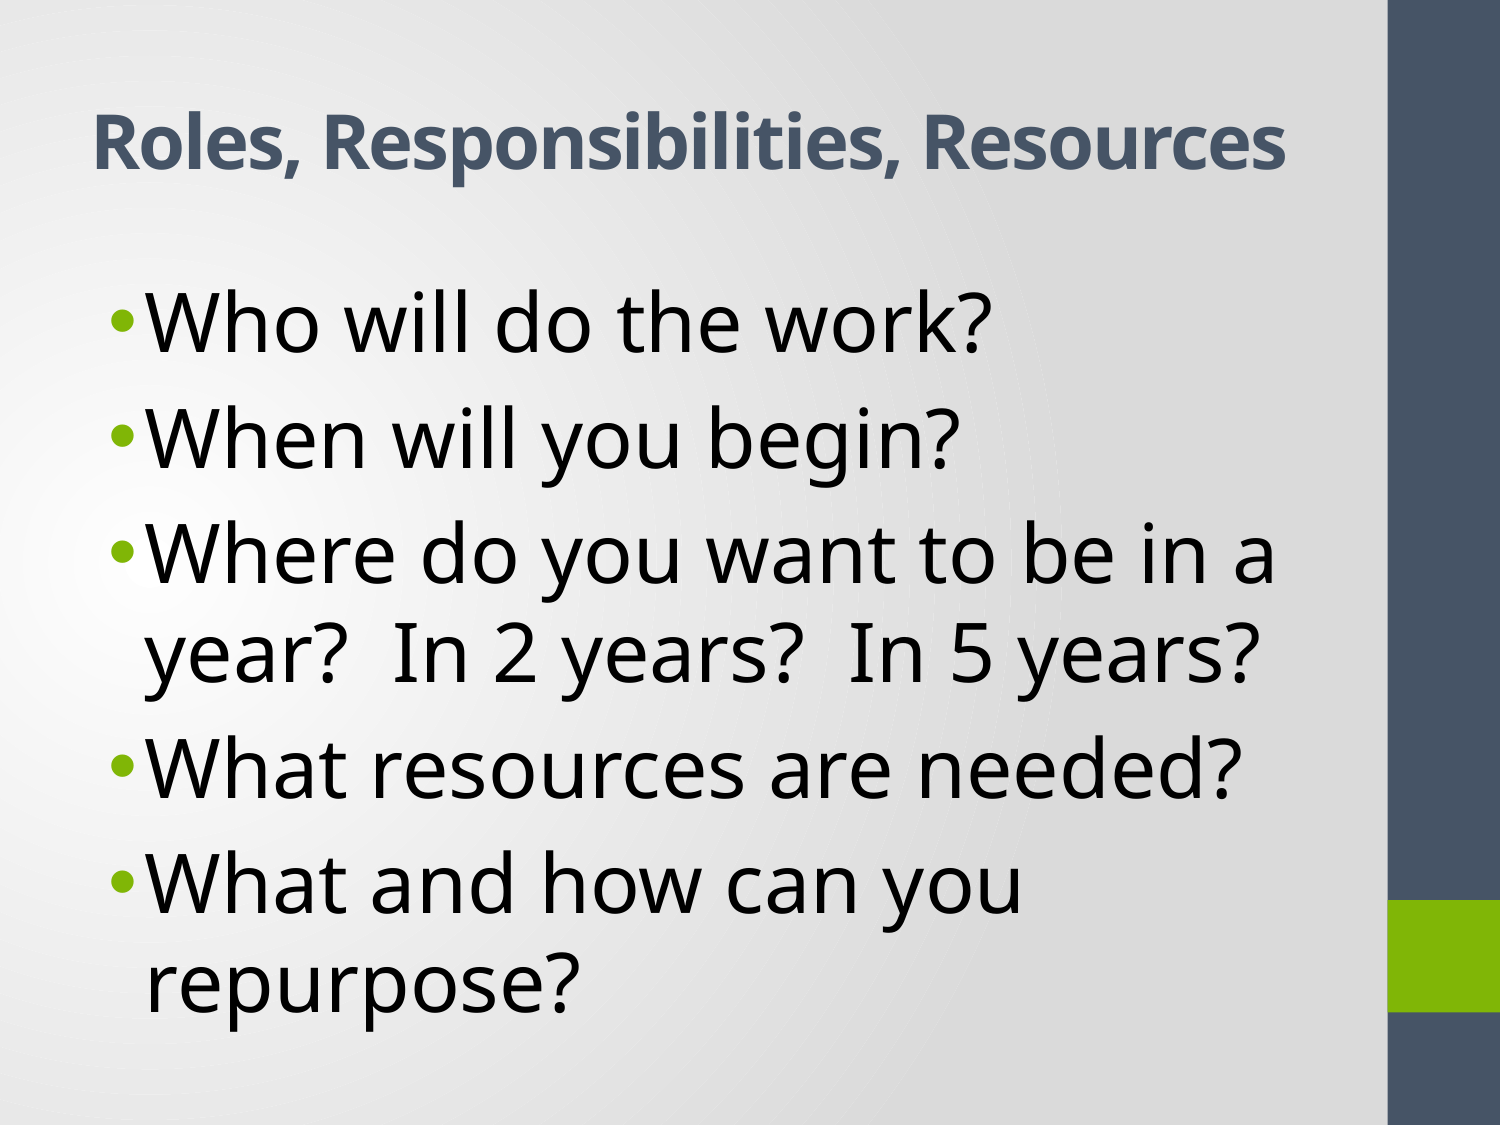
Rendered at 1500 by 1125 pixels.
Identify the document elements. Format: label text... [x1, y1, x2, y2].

title Roles, Responsibilities, Resources [75, 45, 1325, 233]
list Who will do the work? When will you begin? Where do you want to be in a year? In 2 years? In 5 years? What resources are needed? What and how can you repurpose? [75, 262, 1325, 1050]
